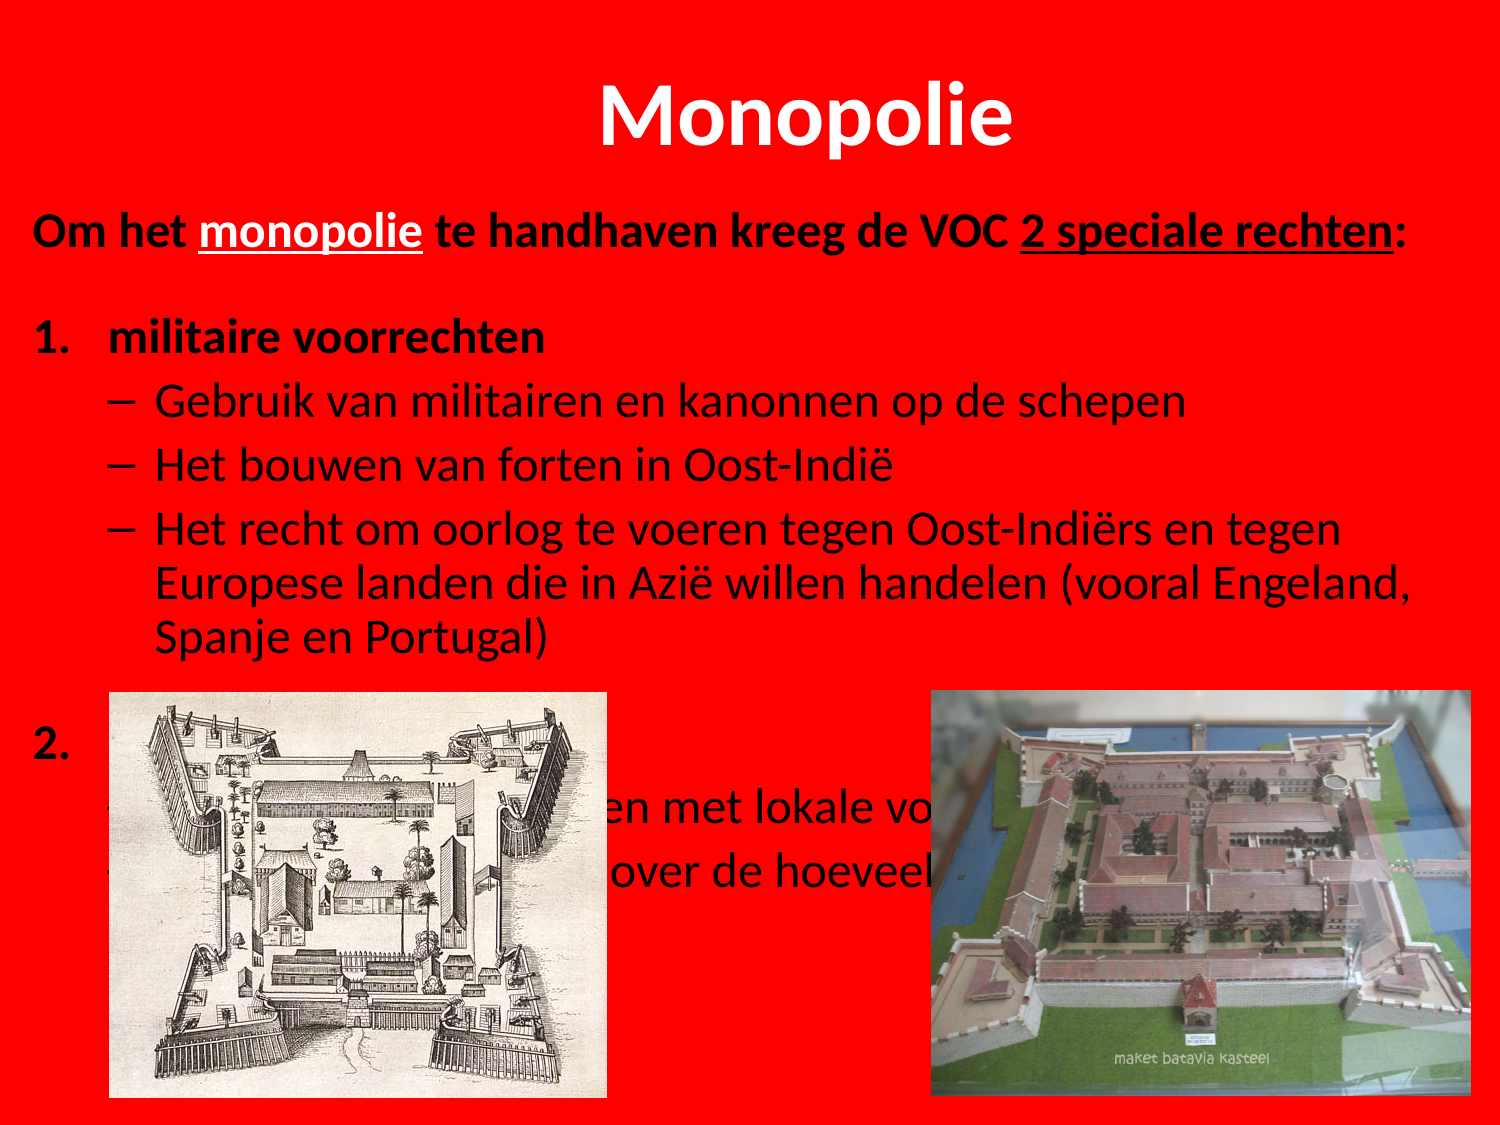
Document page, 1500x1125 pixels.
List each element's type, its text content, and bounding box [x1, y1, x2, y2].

picture [930, 690, 1471, 1096]
picture [109, 692, 607, 1098]
list Om het monopolie te handhaven kreeg de VOC 2 speciale rechten: militaire voorrechten Gebruik van militairen en kanonnen op de schepen Het bouwen van forten in Oost-Indië Het recht om oorlog te voeren tegen Oost-Indiërs en tegen Europese landen die in Azië willen handelen (vooral Engeland, Spanje en Portugal) Het recht van contract De VOC sloot contracten met lokale vorsten Zij maakten afspraken over de hoeveelheid en prijs van de specerijen [17, 196, 1465, 1059]
title Monopolie [324, 30, 1288, 187]
